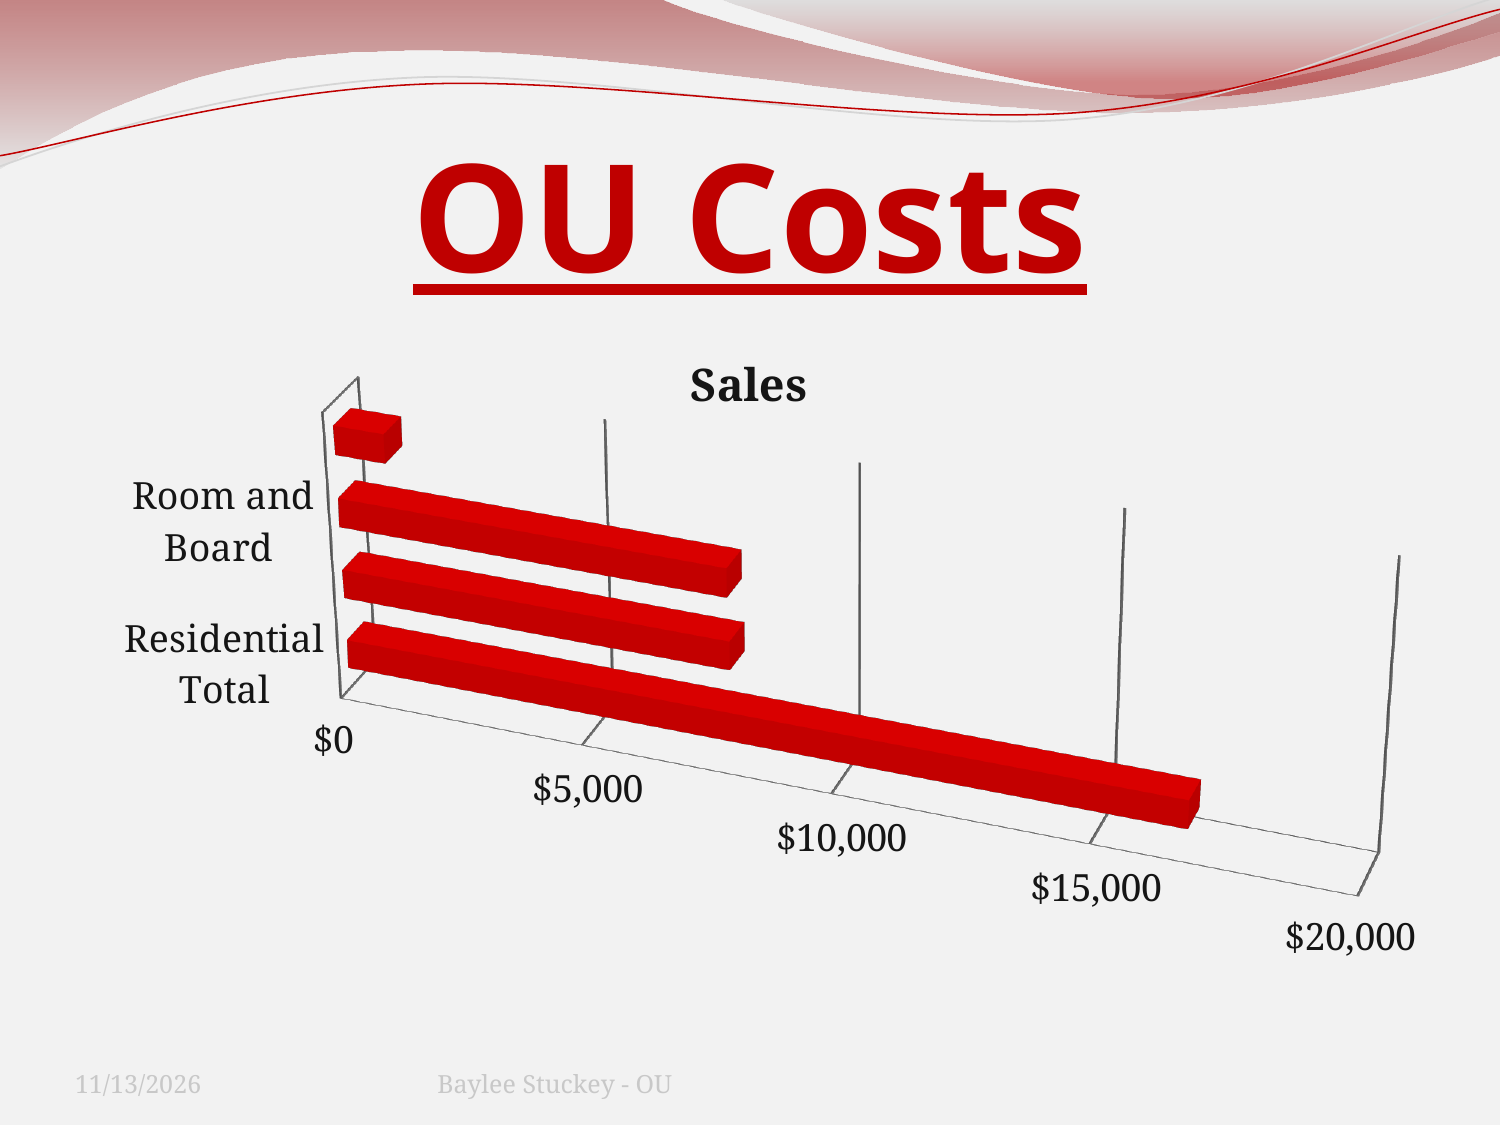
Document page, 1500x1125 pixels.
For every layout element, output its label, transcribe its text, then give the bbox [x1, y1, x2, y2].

title OU Costs [75, 115, 1425, 303]
footer Baylee Stuckey - OU [437, 1051, 988, 1103]
chart [74, 317, 1426, 1038]
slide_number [75, 1050, 425, 1103]
